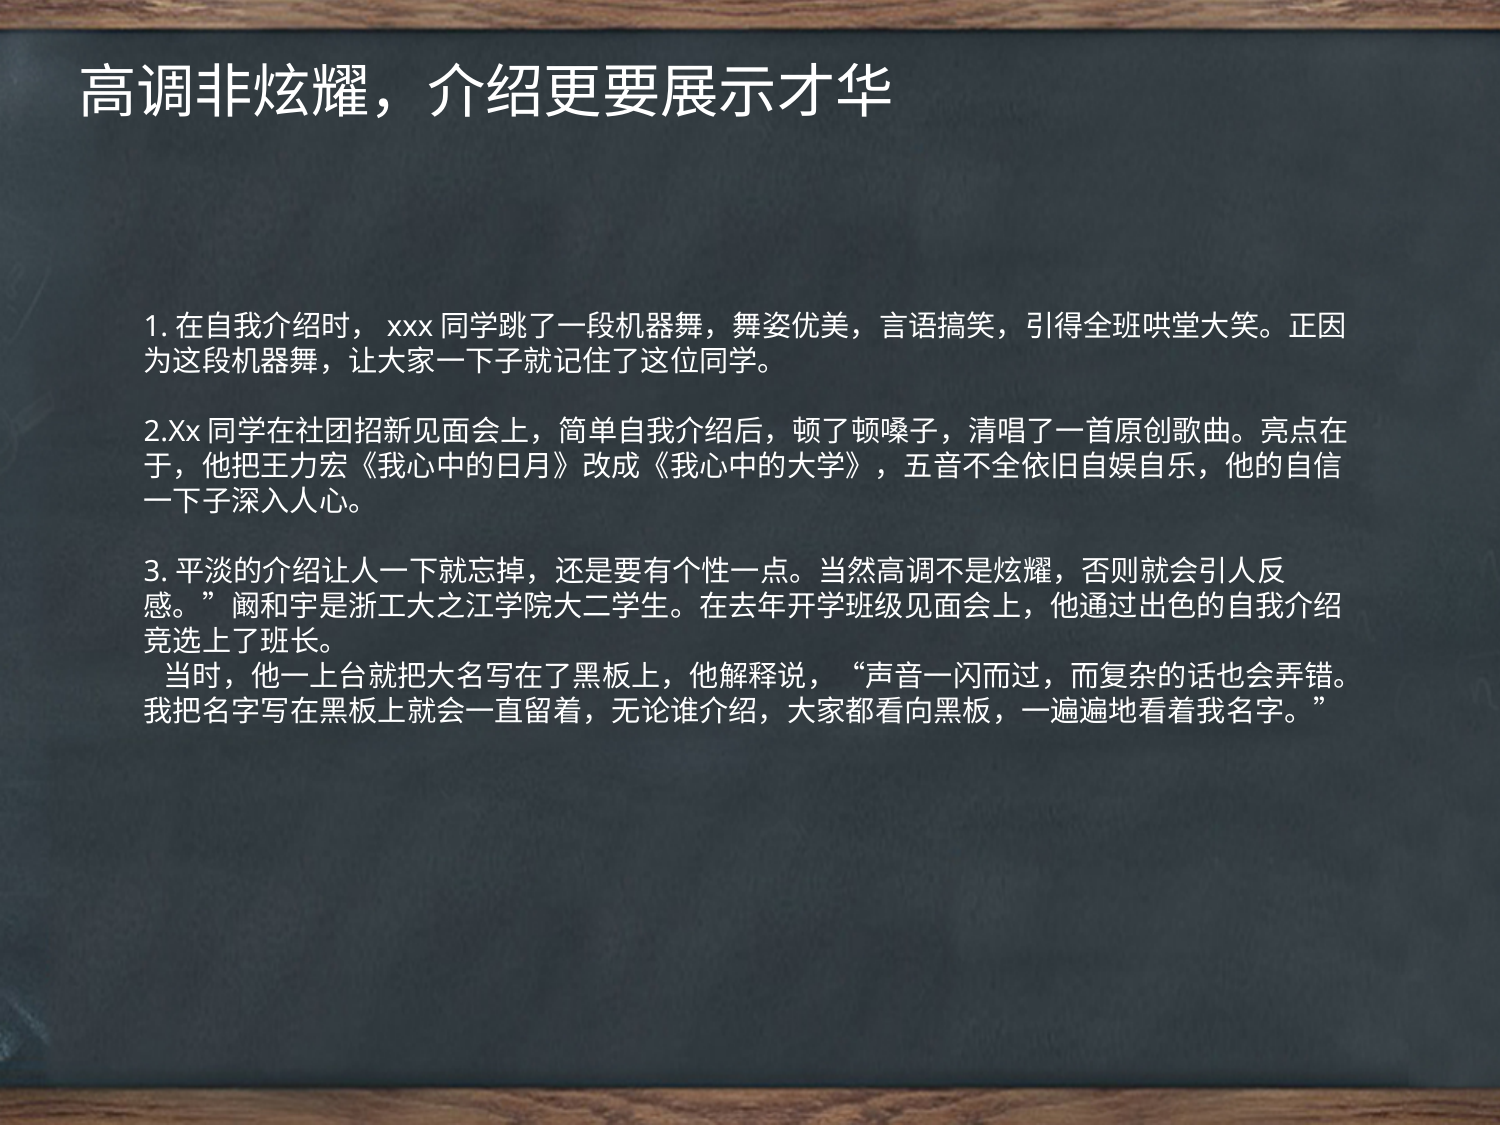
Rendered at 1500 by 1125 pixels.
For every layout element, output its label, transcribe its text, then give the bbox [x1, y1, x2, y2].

text_box 高调非炫耀，介绍更要展示才华 [63, 46, 909, 132]
text_box 1.在自我介绍时，xxx同学跳了一段机器舞，舞姿优美，言语搞笑，引得全班哄堂大笑。正因为这段机器舞，让大家一下子就记住了这位同学。 2.Xx同学在社团招新见面会上，简单自我介绍后，顿了顿嗓子，清唱了一首原创歌曲。亮点在于，他把王力宏《我心中的日月》改成《我心中的大学》，五音不全依旧自娱自乐，他的自信一下子深入人心。 3.平淡的介绍让人一下就忘掉，还是要有个性一点。当然高调不是炫耀，否则就会引人反感。”阚和宇是浙工大之江学院大二学生。在去年开学班级见面会上，他通过出色的自我介绍竞选上了班长。 当时，他一上台就把大名写在了黑板上，他解释说，“声音一闪而过，而复杂的话也会弄错。我把名字写在黑板上就会一直留着，无论谁介绍，大家都看向黑板，一遍遍地看着我名字。” [128, 299, 1383, 840]
picture [0, 0, 1500, 1125]
